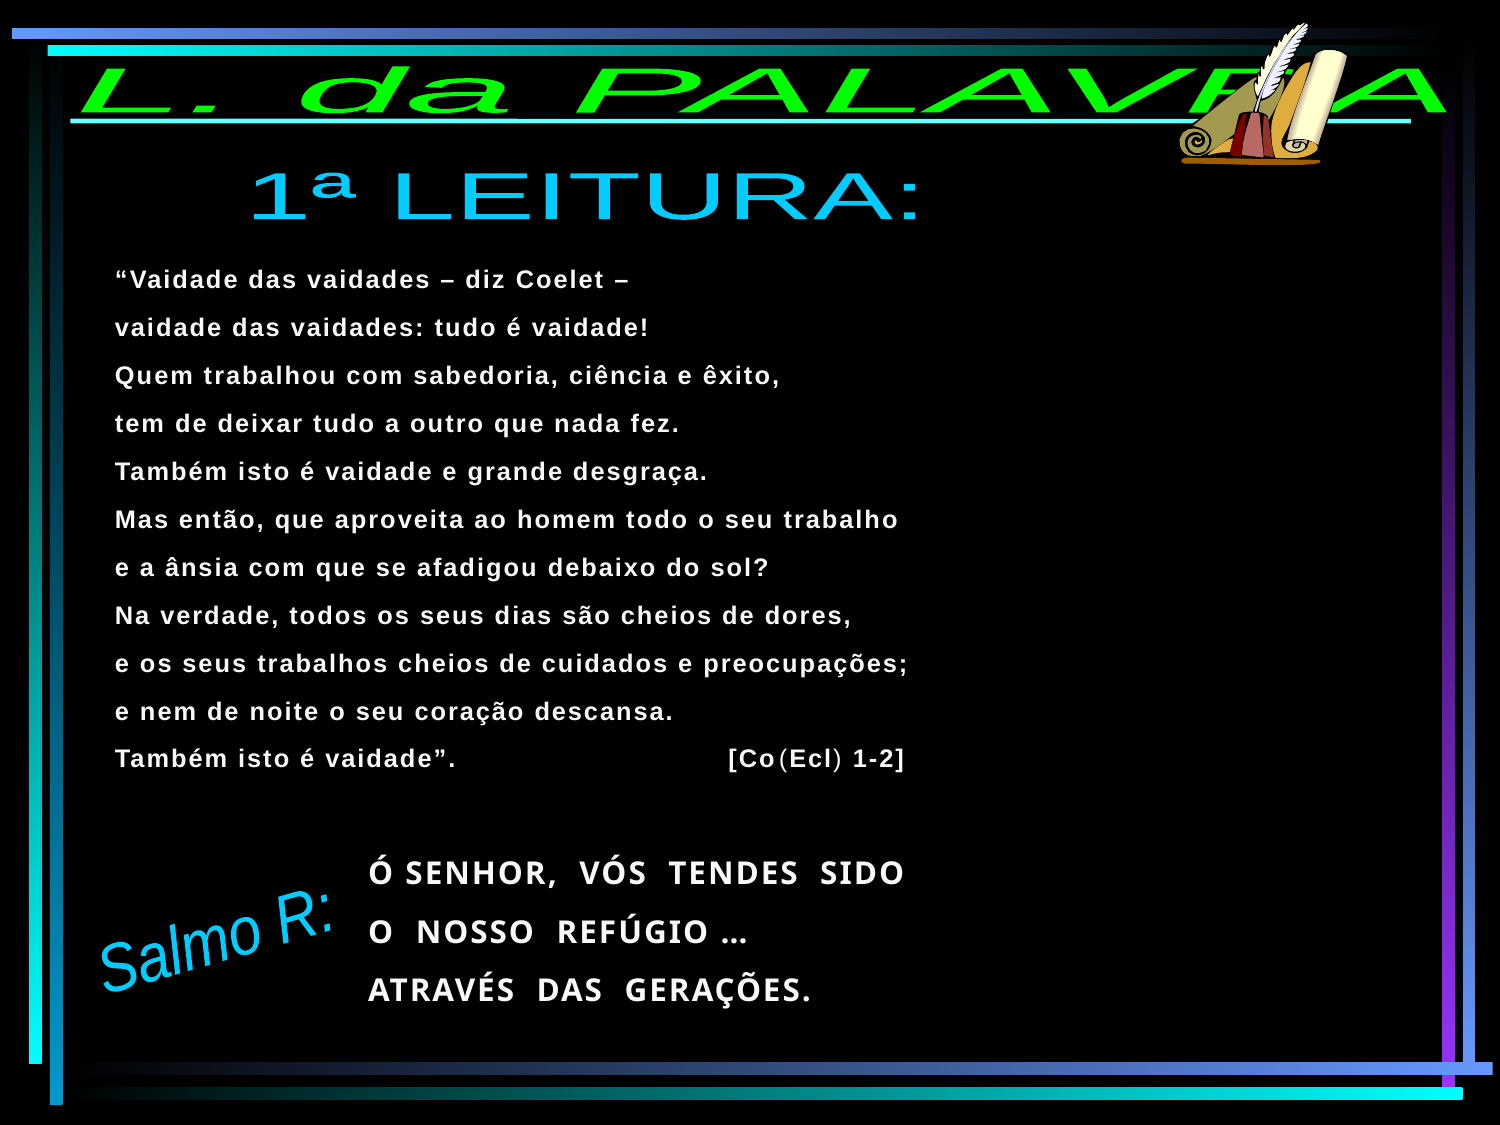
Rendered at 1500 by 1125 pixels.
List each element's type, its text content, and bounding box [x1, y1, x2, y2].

picture [1174, 18, 1354, 168]
text_box “Vaidade das vaidades – diz Coelet – vaidade das vaidades: tudo é vaidade! Quem trabalhou com sabedoria, ciência e êxito, tem de deixar tudo a outro que nada fez. Também isto é vaidade e grande desgraça. Mas então, que aproveita ao homem todo o seu trabalho e a ânsia com que se afadigou debaixo do sol? Na verdade, todos os seus dias são cheios de dores, e os seus trabalhos cheios de cuidados e preocupações; e nem de noite o seu coração descansa. Também isto é vaidade”. [Co(Ecl) 1-2] [100, 255, 1459, 798]
text_box Ó SENHOR, VÓS TENDES SIDO O NOSSO REFÚGIO … ATRAVÉS DAS GERAÇÕES. [353, 846, 1341, 1036]
